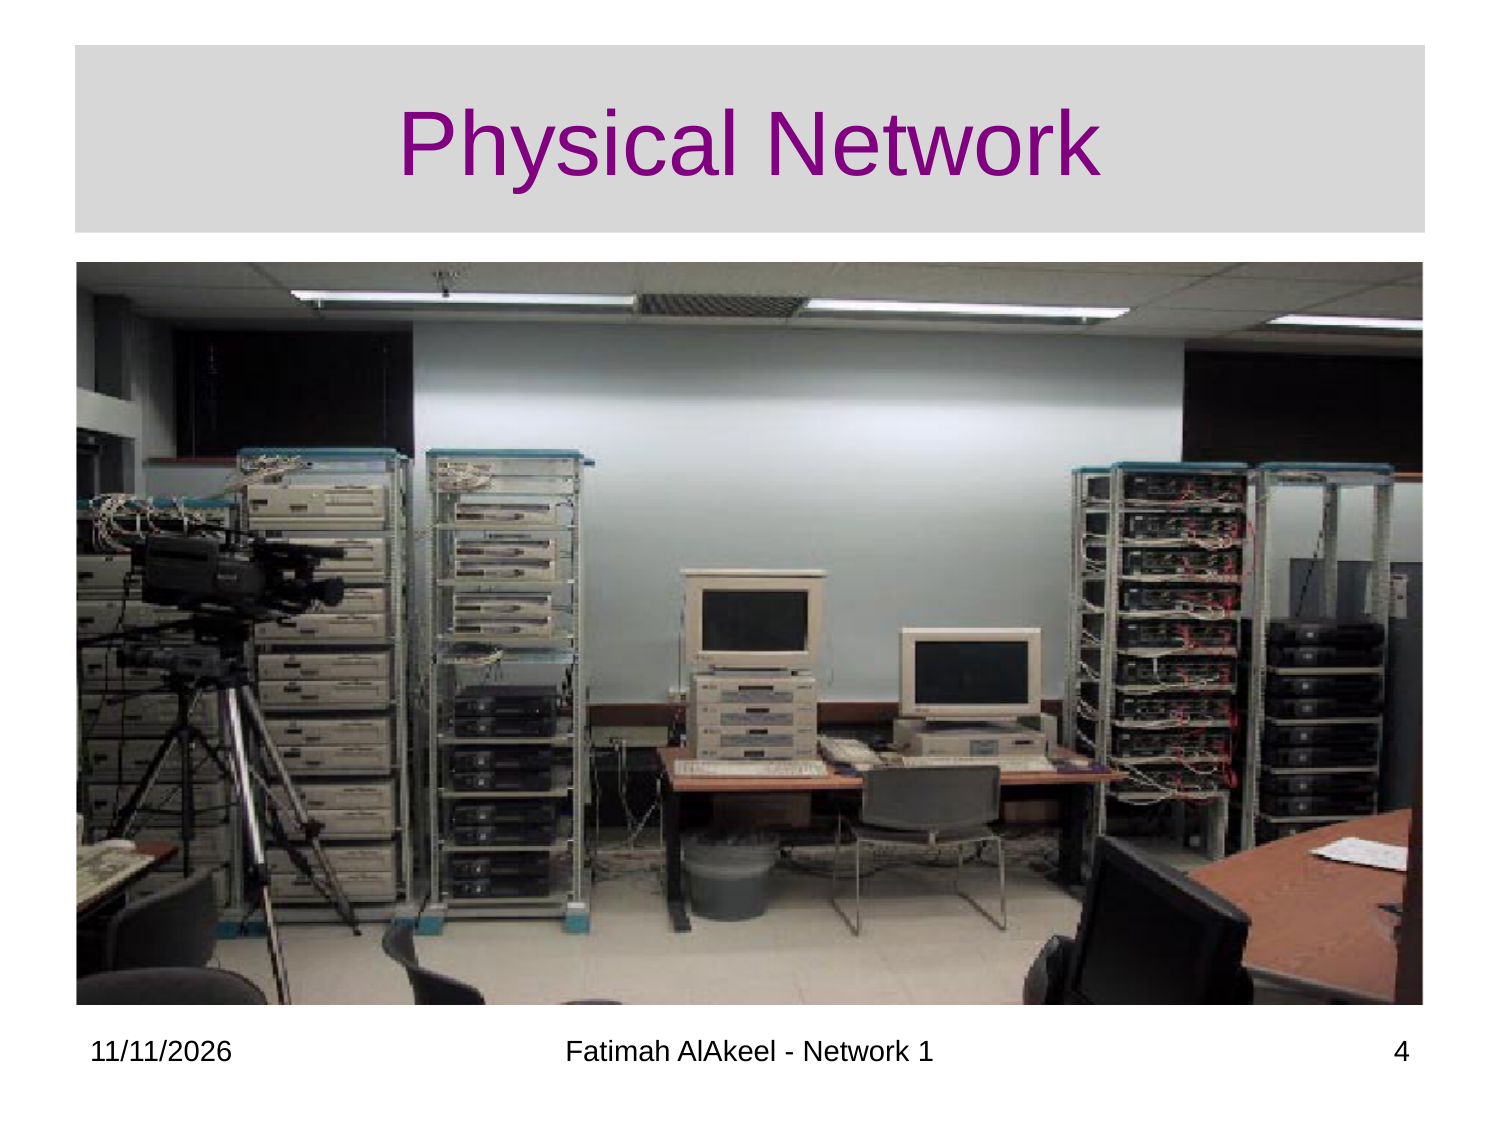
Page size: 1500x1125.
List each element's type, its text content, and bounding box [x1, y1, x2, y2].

footer Fatimah AlAkeel - Network 1 [512, 1024, 988, 1103]
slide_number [74, 1024, 426, 1103]
slide_number 4 [1074, 1024, 1426, 1103]
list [74, 262, 1426, 1006]
title Physical Network [74, 44, 1426, 233]
